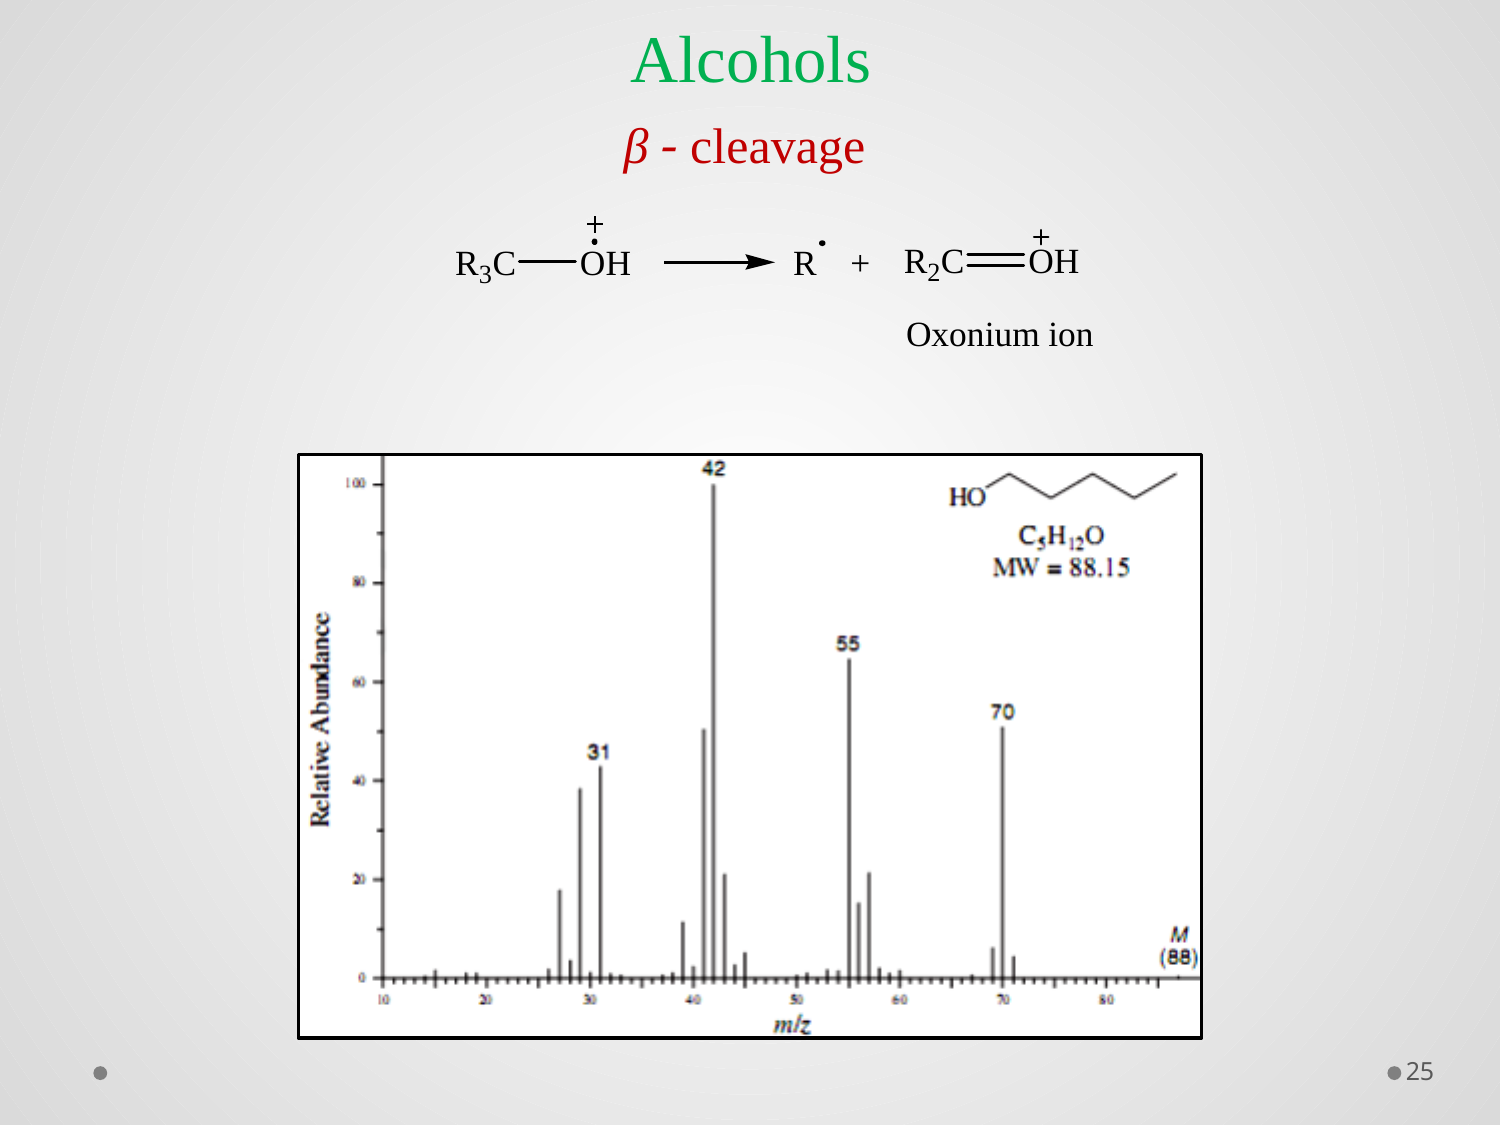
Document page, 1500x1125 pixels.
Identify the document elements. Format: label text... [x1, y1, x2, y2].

picture [454, 207, 1095, 355]
text_box β - cleavage [608, 106, 881, 182]
text_box Alcohols [615, 8, 930, 104]
slide_number 25 [1401, 1042, 1494, 1103]
picture [299, 455, 1201, 1037]
